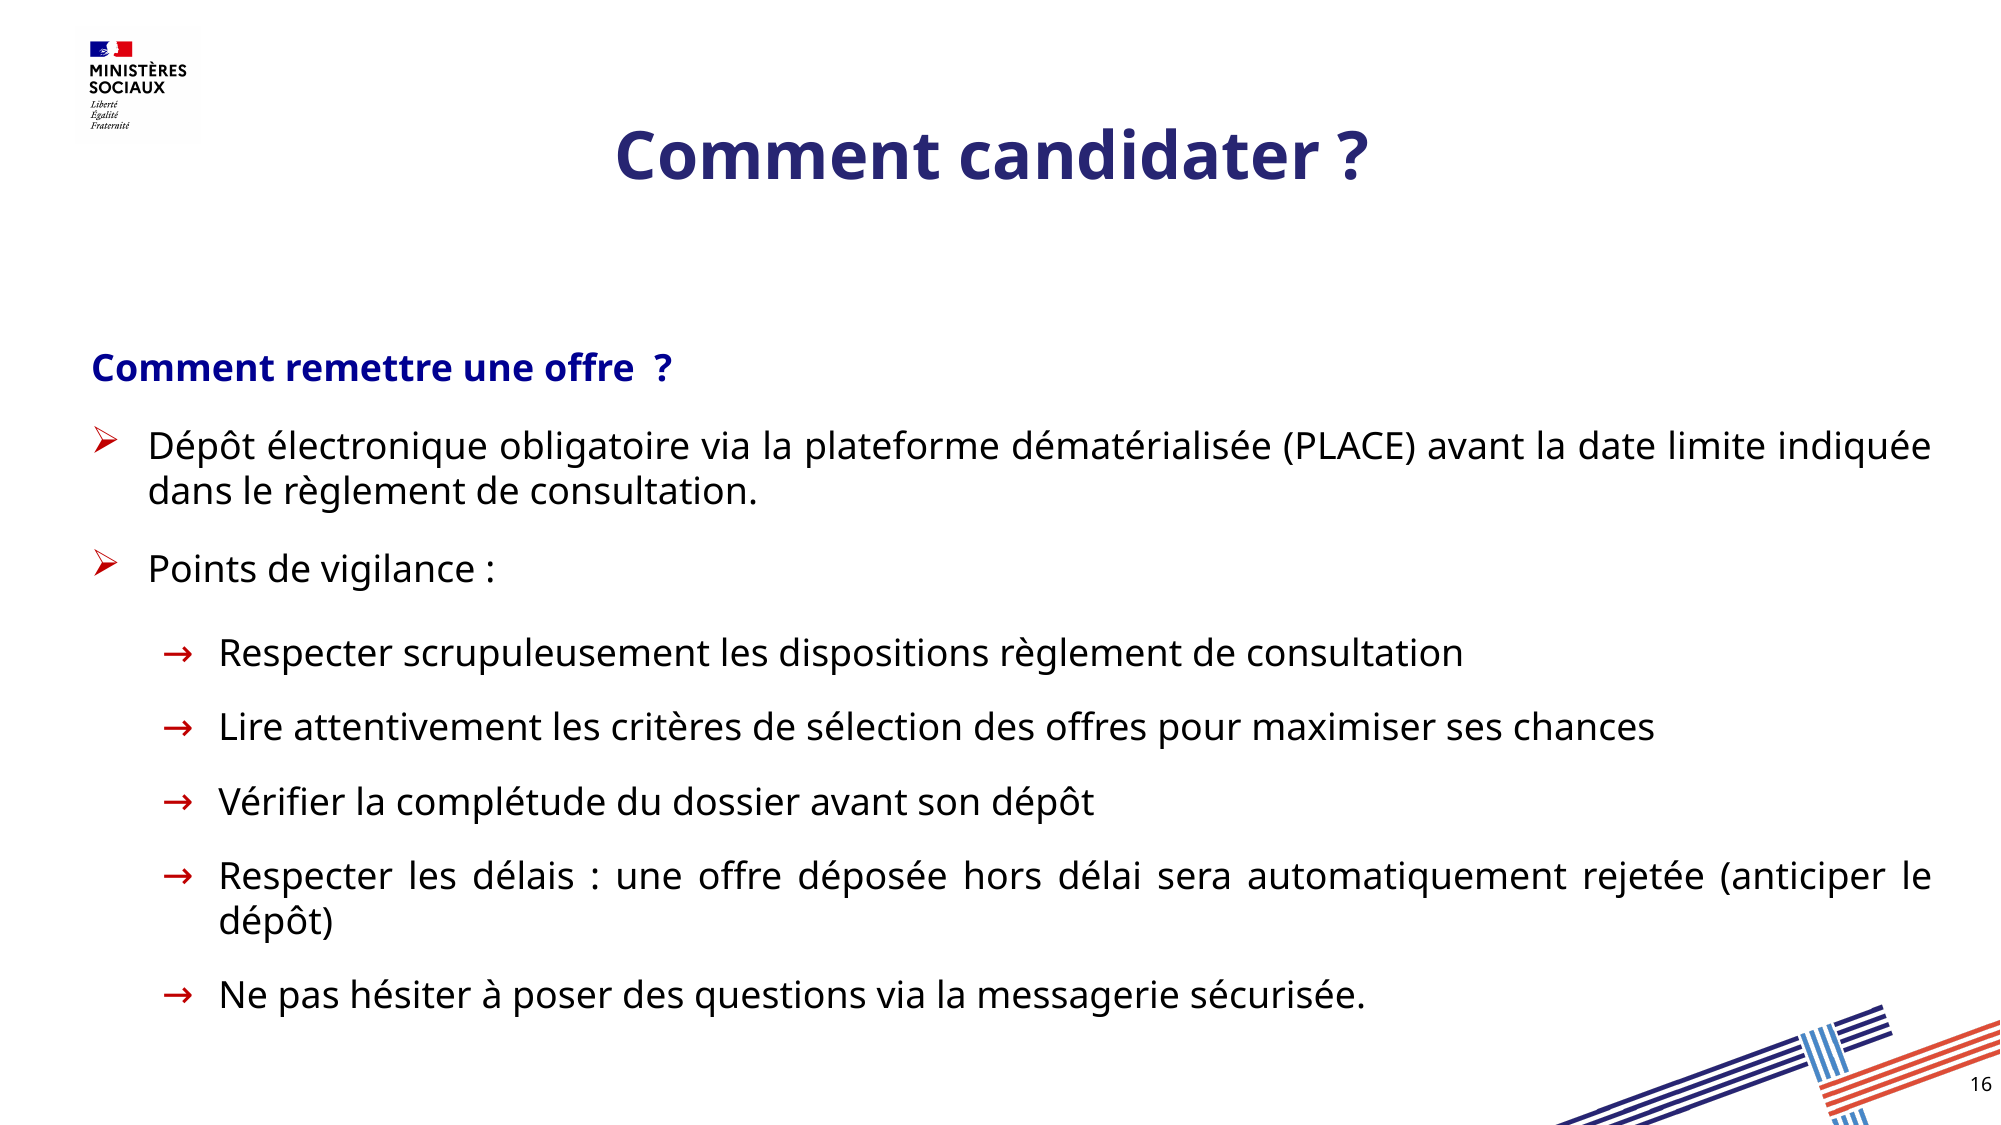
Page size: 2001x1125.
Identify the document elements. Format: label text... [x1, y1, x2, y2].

slide_number 16 [1618, 1046, 1993, 1125]
text_box Comment remettre une offre ? Dépôt électronique obligatoire via la plateforme dématérialisée (PLACE) avant la date limite indiquée dans le règlement de consultation. Points de vigilance : Respecter scrupuleusement les dispositions règlement de consultation Lire attentivement les critères de sélection des offres pour maximiser ses chances Vérifier la complétude du dossier avant son dépôt Respecter les délais : une offre déposée hors délai sera automatiquement rejetée (anticiper le dépôt) Ne pas hésiter à poser des questions via la messagerie sécurisée. [91, 343, 1934, 691]
picture [75, 26, 201, 99]
picture [1550, 943, 2000, 1125]
title Comment candidater ? [70, 99, 1914, 218]
